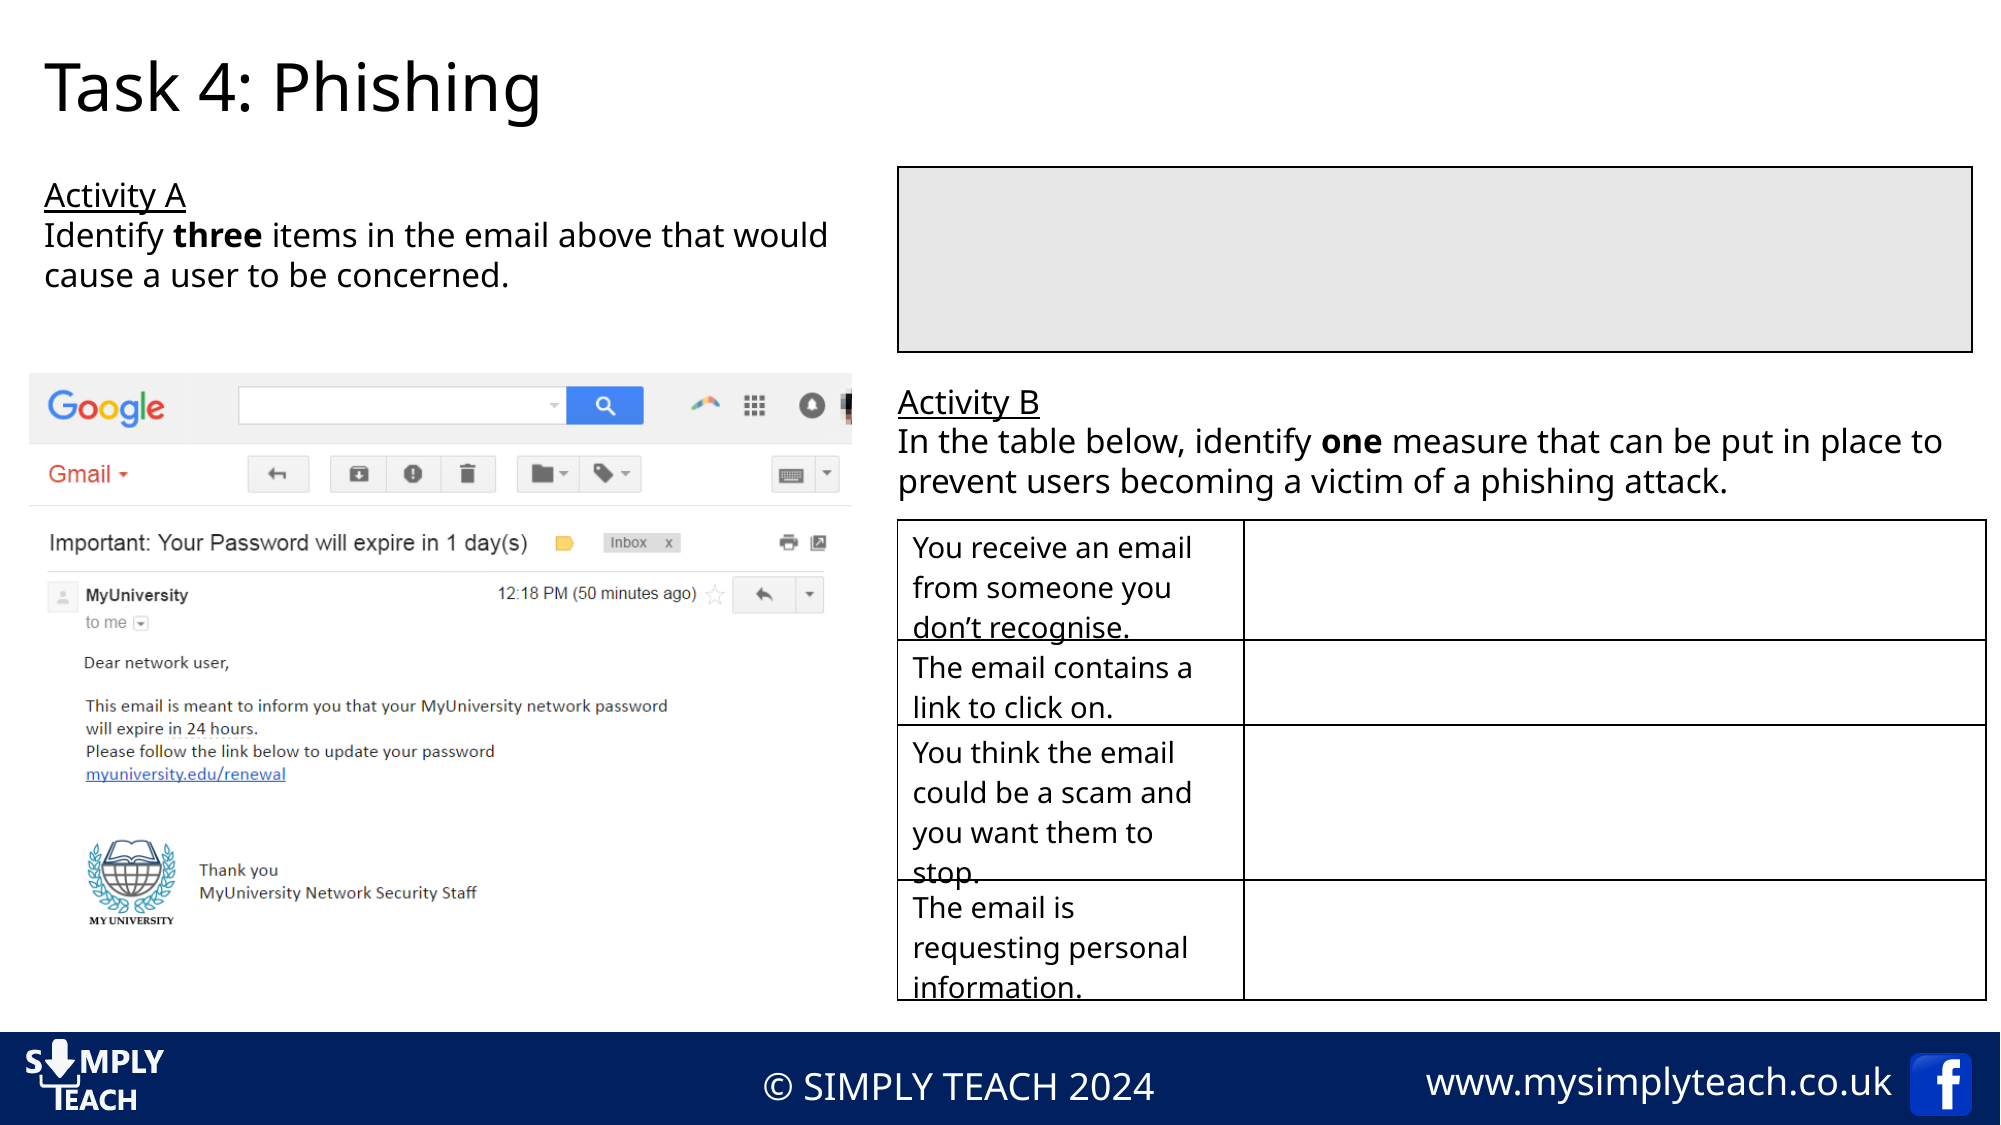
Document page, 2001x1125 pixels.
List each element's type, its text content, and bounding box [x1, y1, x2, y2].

table_cell The email contains a link to click on. [898, 641, 1243, 724]
text_box [897, 166, 1973, 353]
picture [15, 1033, 182, 1122]
text_box © SIMPLY TEACH 2024 [621, 1055, 1296, 1115]
text_box Task 4: Phishing [29, 37, 1619, 133]
table_cell [1245, 641, 1985, 724]
table_header [1245, 521, 1985, 639]
text_box [0, 1032, 2000, 1125]
table_cell You think the email could be a scam and you want them to stop. [898, 726, 1243, 879]
picture [29, 373, 852, 946]
picture [1907, 1050, 1976, 1119]
table_cell [1245, 881, 1985, 999]
text_box Activity B In the table below, identify one measure that can be put in place to prevent users becoming a victim of a phishing attack. [882, 373, 1972, 508]
text_box www.mysimplyteach.co.uk [1411, 1050, 1907, 1111]
text_box Activity A Identify three items in the email above that would cause a user to be concerned. [29, 167, 852, 302]
table_header You receive an email from someone you don’t recognise. [898, 521, 1243, 639]
table_cell [1245, 726, 1985, 879]
table_cell The email is requesting personal information. [898, 881, 1243, 999]
